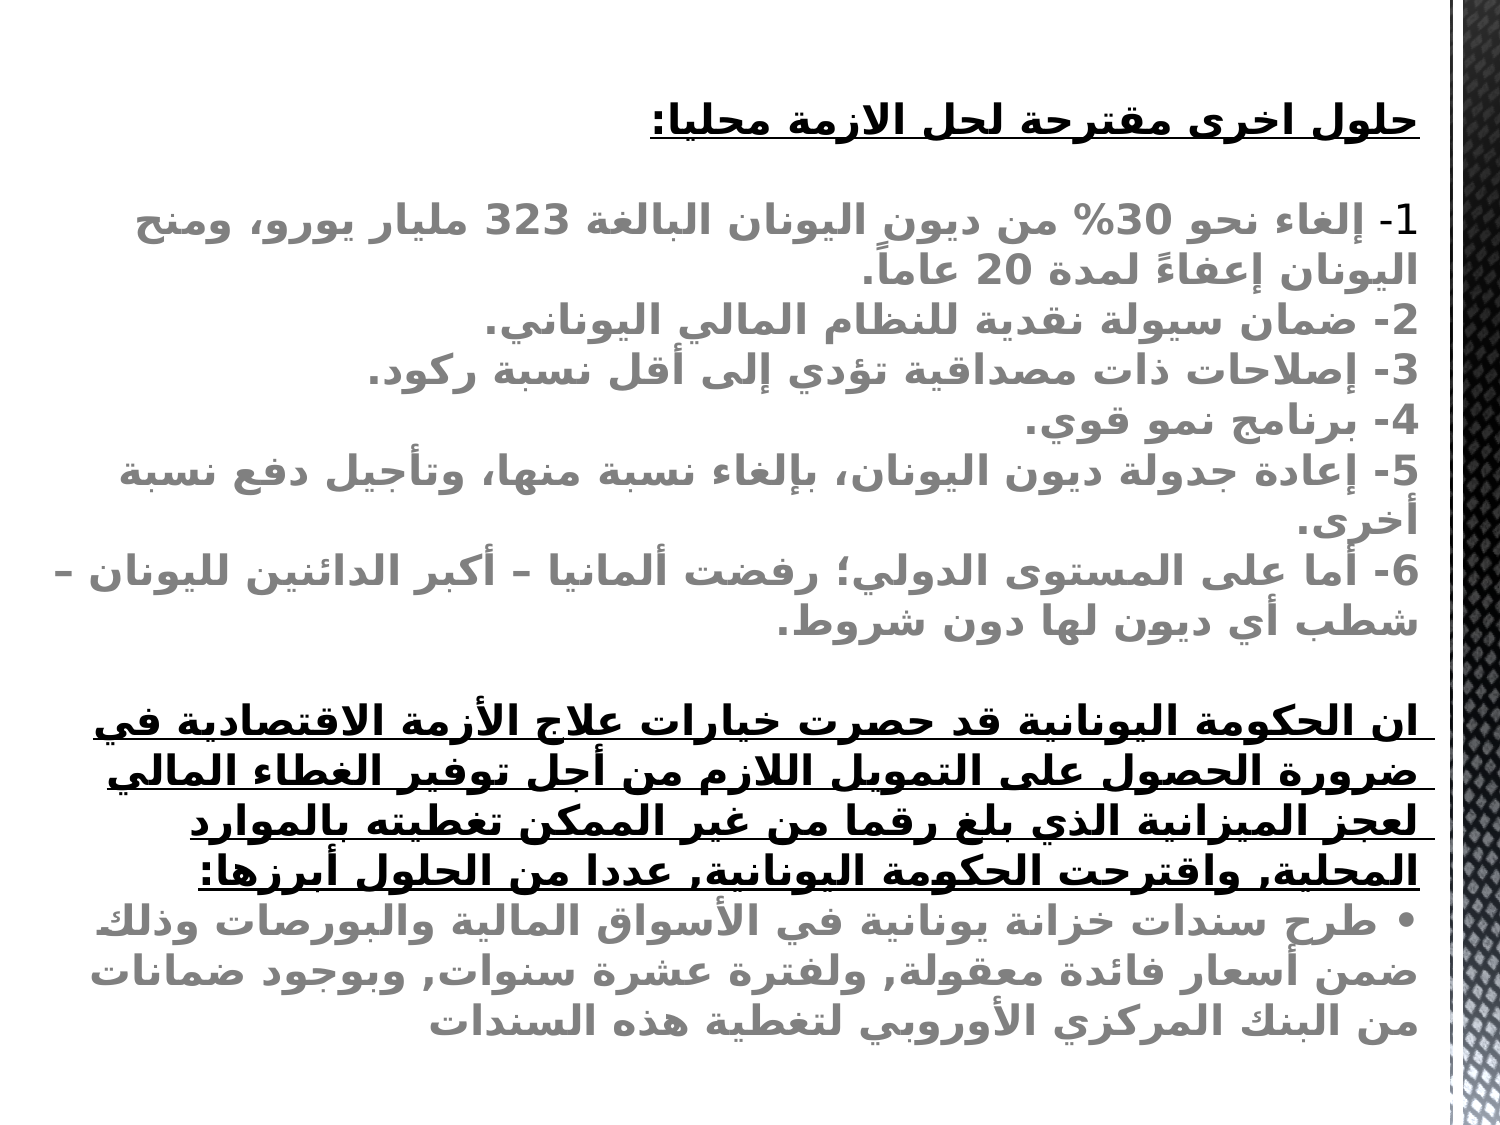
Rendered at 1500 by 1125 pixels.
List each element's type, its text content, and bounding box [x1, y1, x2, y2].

picture [1447, 0, 1500, 1125]
title حلول اخرى مقترحة لحل الازمة محليا: 1- إلغاء نحو 30% من ديون اليونان البالغة 323 مليار يورو، ومنح اليونان إعفاءً لمدة 20 عاماً. 2- ضمان سيولة نقدية للنظام المالي اليوناني. 3- إصلاحات ذات مصداقية تؤدي إلى أقل نسبة ركود. 4- برنامج نمو قوي. 5- إعادة جدولة ديون اليونان، بإلغاء نسبة منها، وتأجيل دفع نسبة أخرى. 6- أما على المستوى الدولي؛ رفضت ألمانيا – أكبر الدائنين لليونان – شطب أي ديون لها دون شروط. ان الحكومة اليونانية قد حصرت خيارات علاج الأزمة الاقتصادية في ضرورة الحصول على التمويل اللازم من أجل توفير الغطاء المالي لعجز الميزانية الذي بلغ رقما من غير الممكن تغطيته بالموارد المحلية, واقترحت الحكومة اليونانية, عددا من الحلول أبرزها: • طرح سندات خزانة يونانية في الأسواق المالية والبورصات وذلك ضمن أسعار فائدة معقولة, ولفترة عشرة سنوات, وبوجود ضمانات من البنك المركزي الأوروبي لتغطية هذه السندات [17, 30, 1436, 1106]
